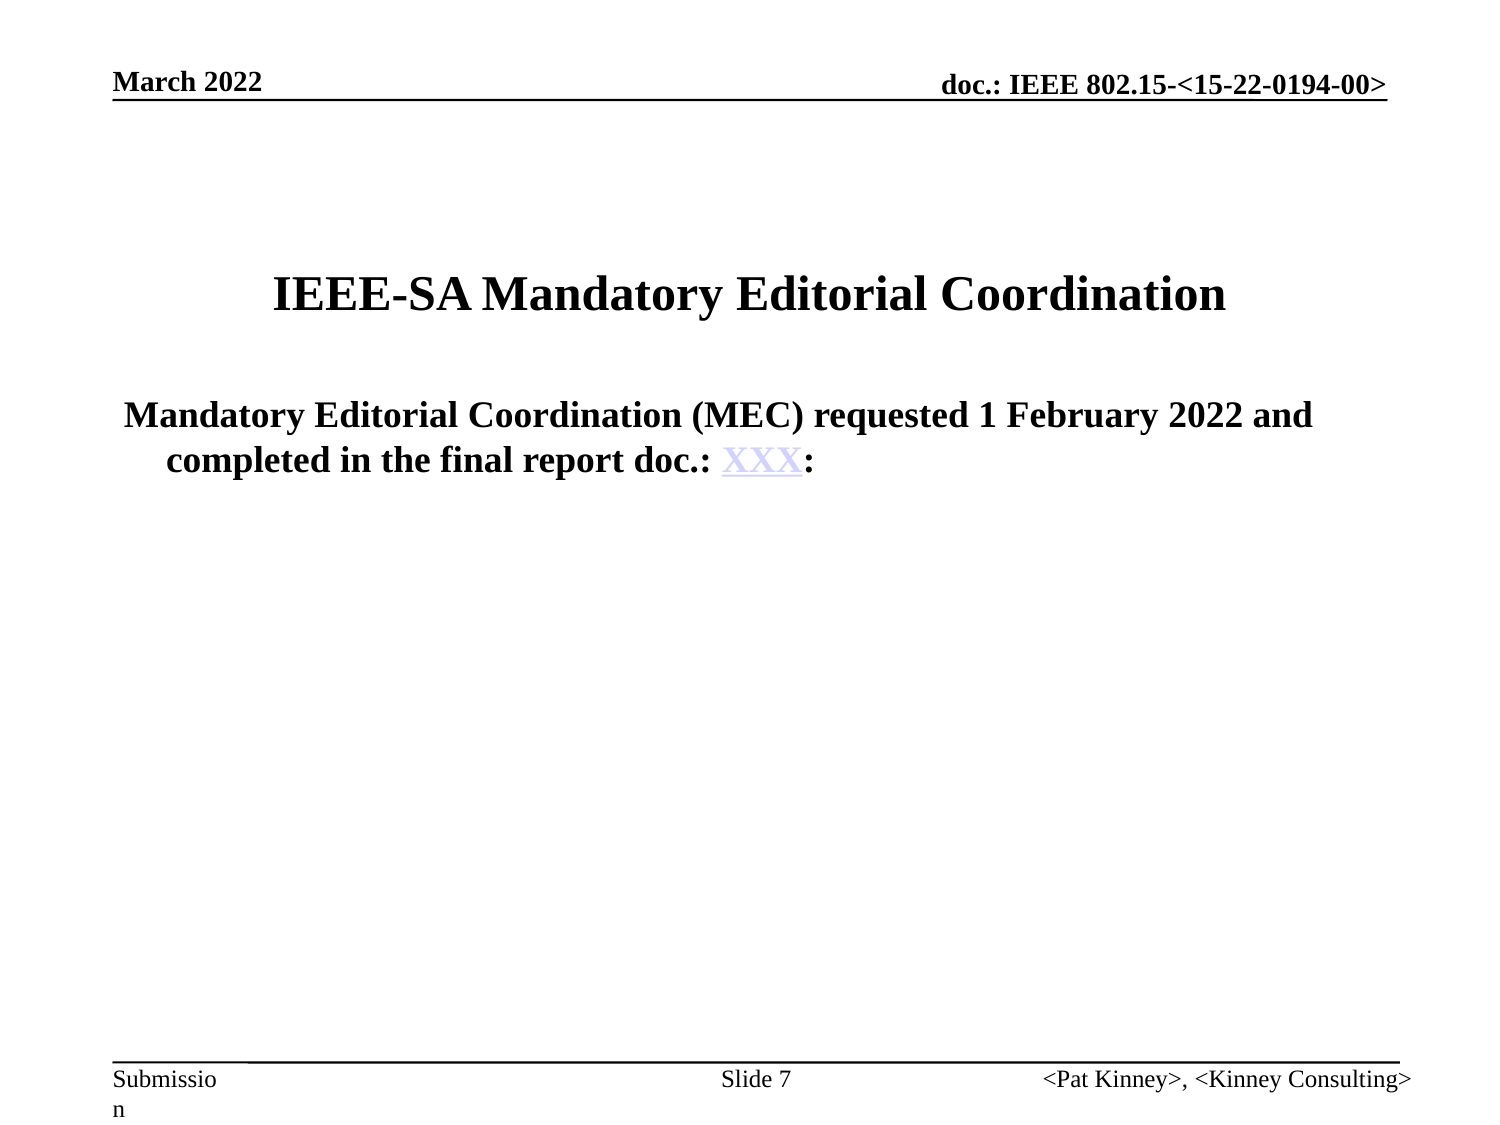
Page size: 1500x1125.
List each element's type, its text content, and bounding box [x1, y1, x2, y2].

text_box Mandatory Editorial Coordination (MEC) requested 1 February 2022 and completed in the final report doc.: XXX: [112, 384, 1387, 891]
slide_number Slide 7 [712, 1062, 800, 1093]
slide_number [112, 62, 375, 98]
footer <Pat Kinney>, <Kinney Consulting> [900, 1062, 1413, 1093]
text_box IEEE-SA Mandatory Editorial Coordination [112, 224, 1387, 356]
